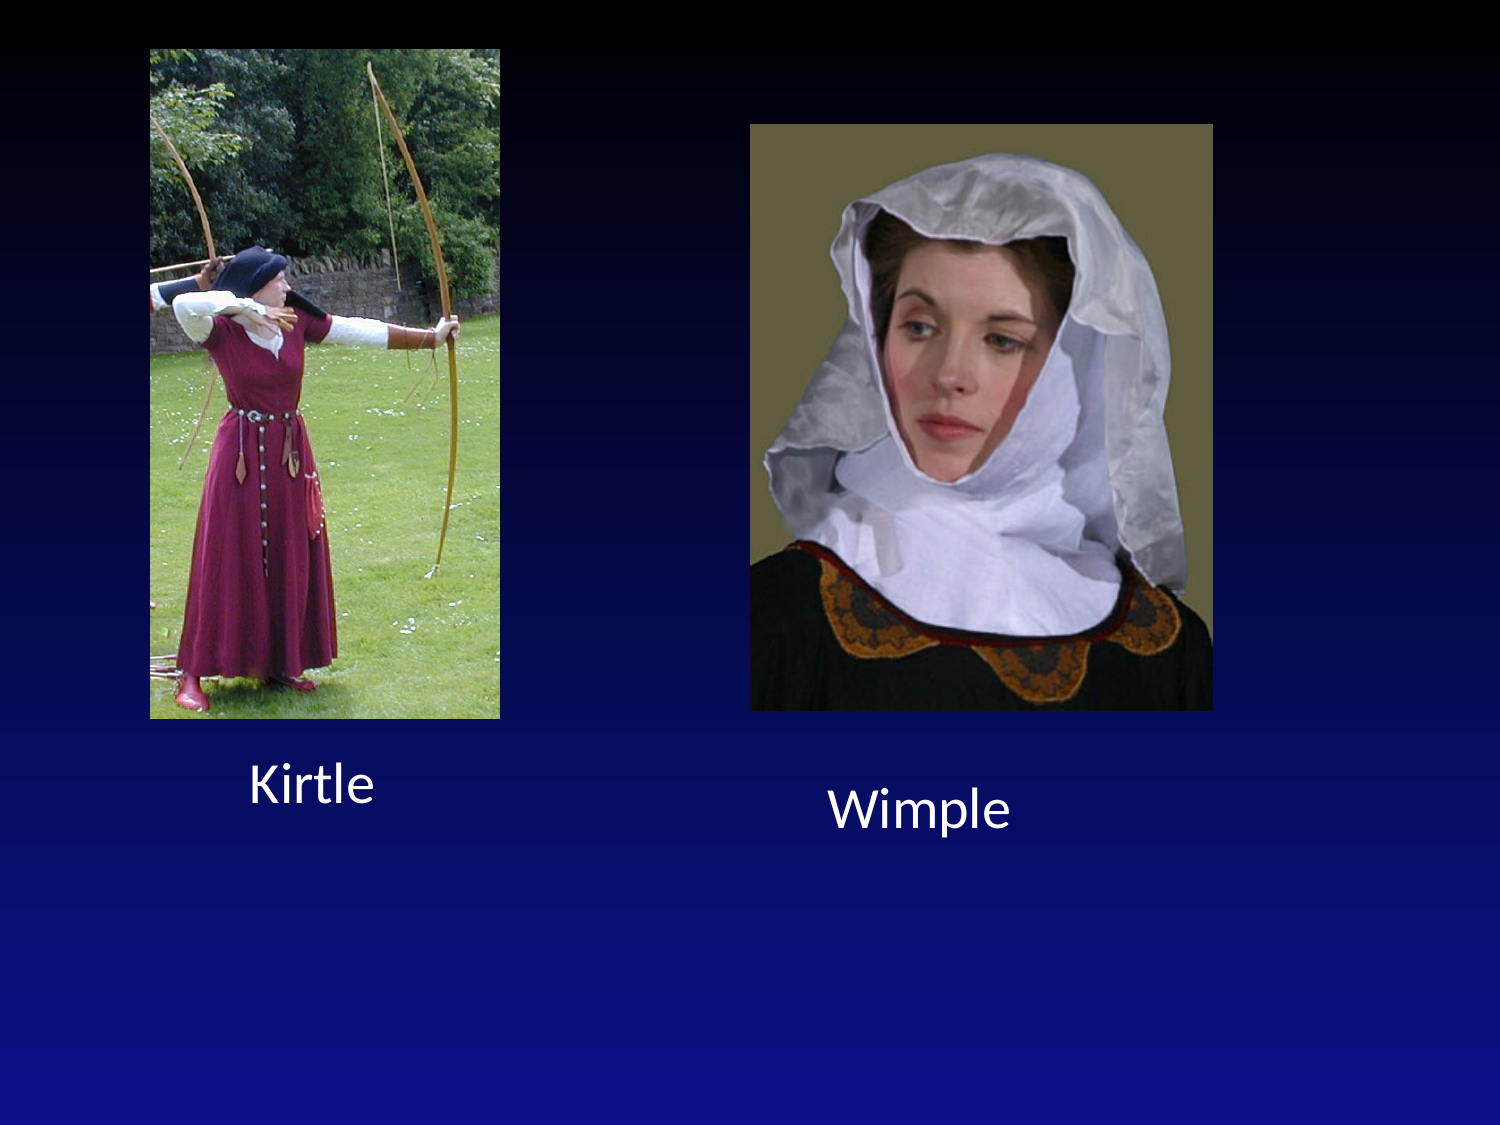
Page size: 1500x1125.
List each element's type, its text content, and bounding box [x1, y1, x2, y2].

picture [149, 49, 501, 720]
picture [749, 124, 1213, 712]
text_box Kirtle [162, 737, 463, 823]
text_box Wimple [812, 762, 1100, 848]
